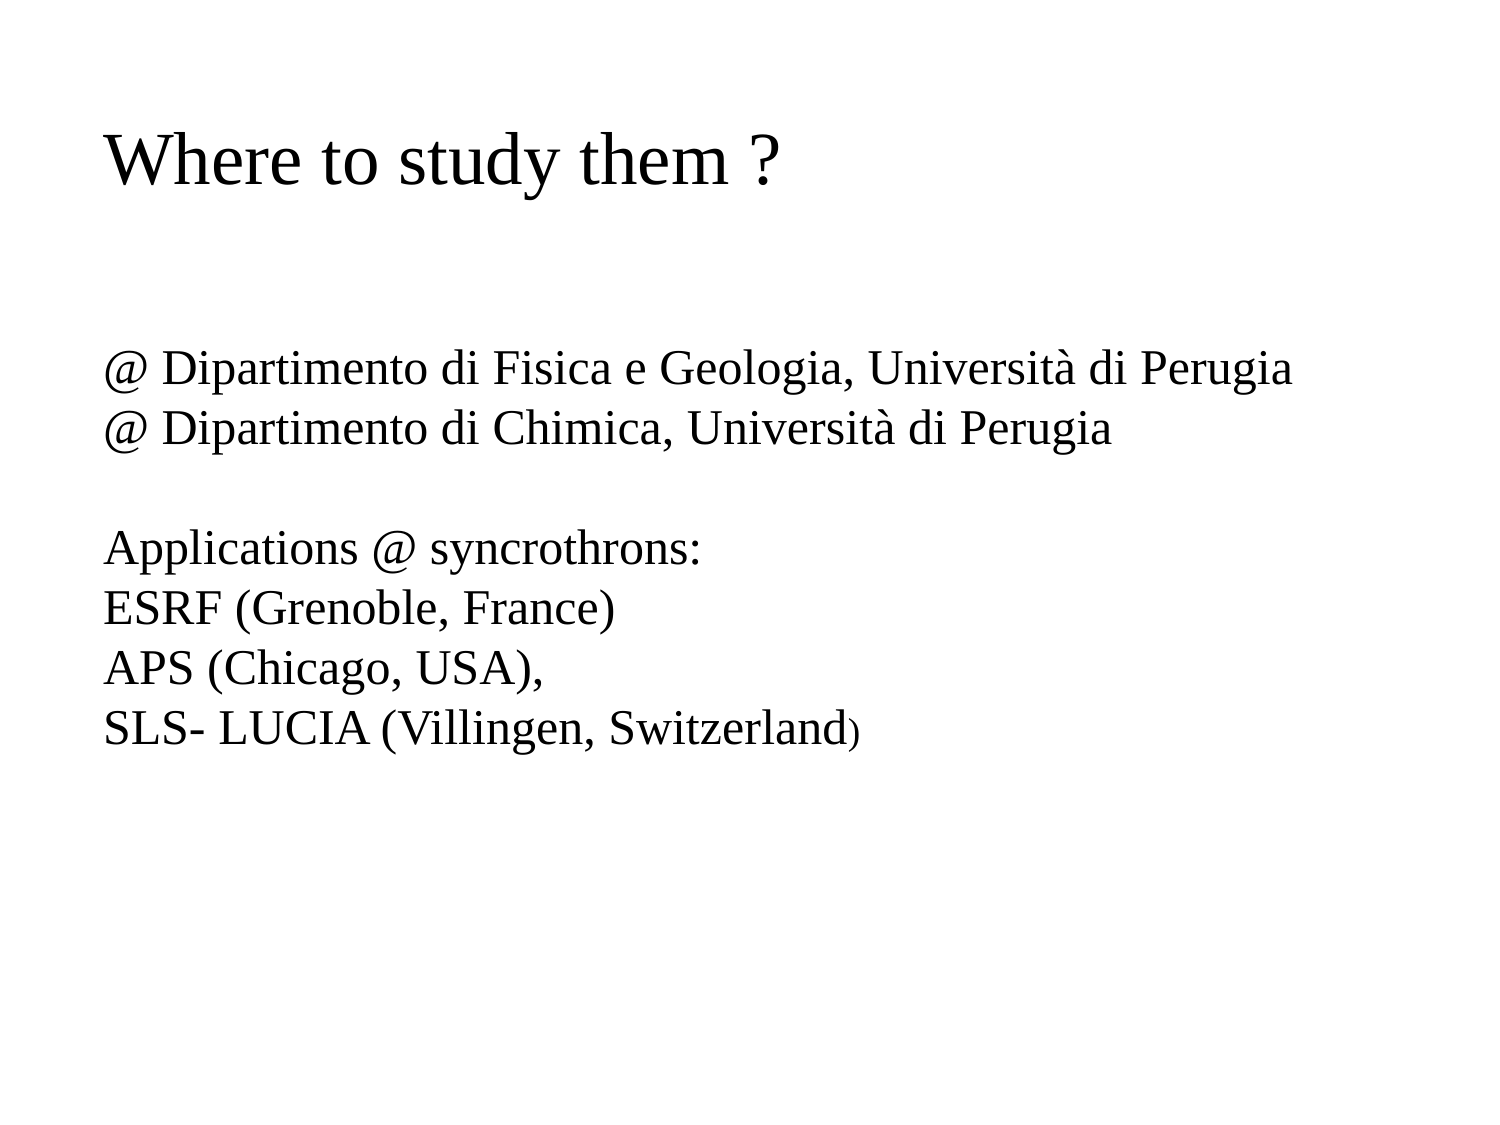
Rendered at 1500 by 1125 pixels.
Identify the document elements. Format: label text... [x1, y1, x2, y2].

text_box Where to study them ? @ Dipartimento di Fisica e Geologia, Università di Perugia @ Dipartimento di Chimica, Università di Perugia Applications @ syncrothrons: ESRF (Grenoble, France) APS (Chicago, USA), SLS- LUCIA (Villingen, Switzerland) [88, 101, 1329, 852]
